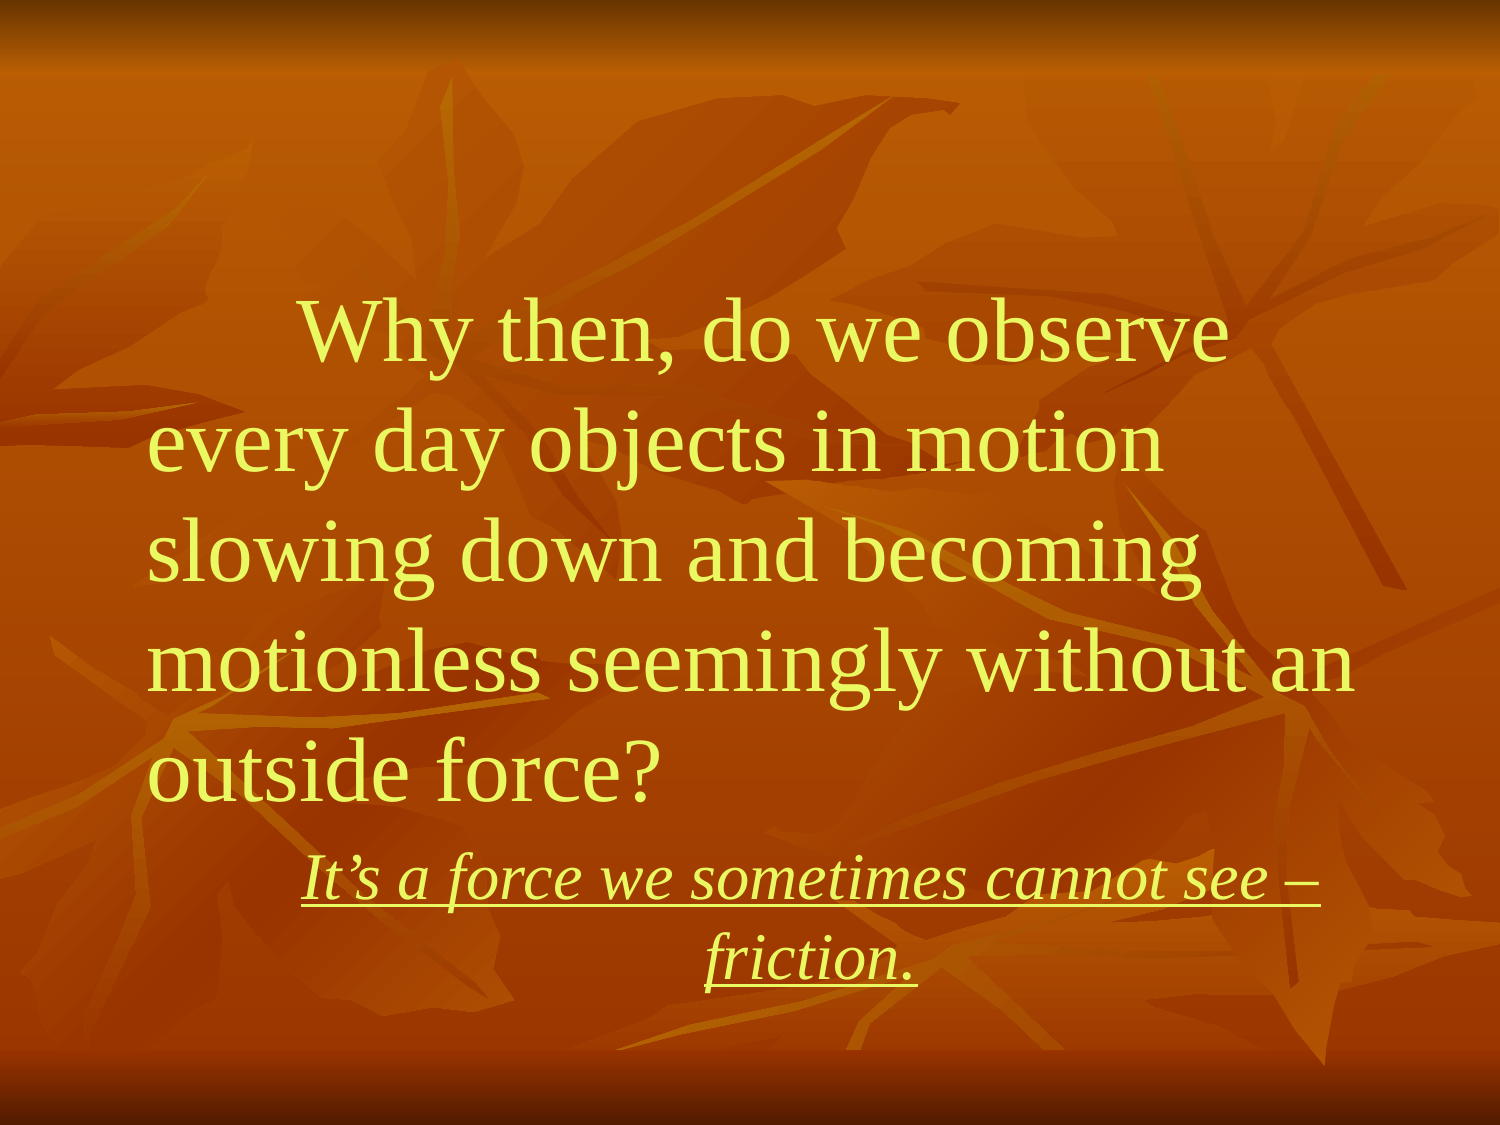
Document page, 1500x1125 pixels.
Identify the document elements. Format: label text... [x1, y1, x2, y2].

list Why then, do we observe every day objects in motion slowing down and becoming motionless seemingly without an outside force? It’s a force we sometimes cannot see – friction. [74, 262, 1426, 1006]
